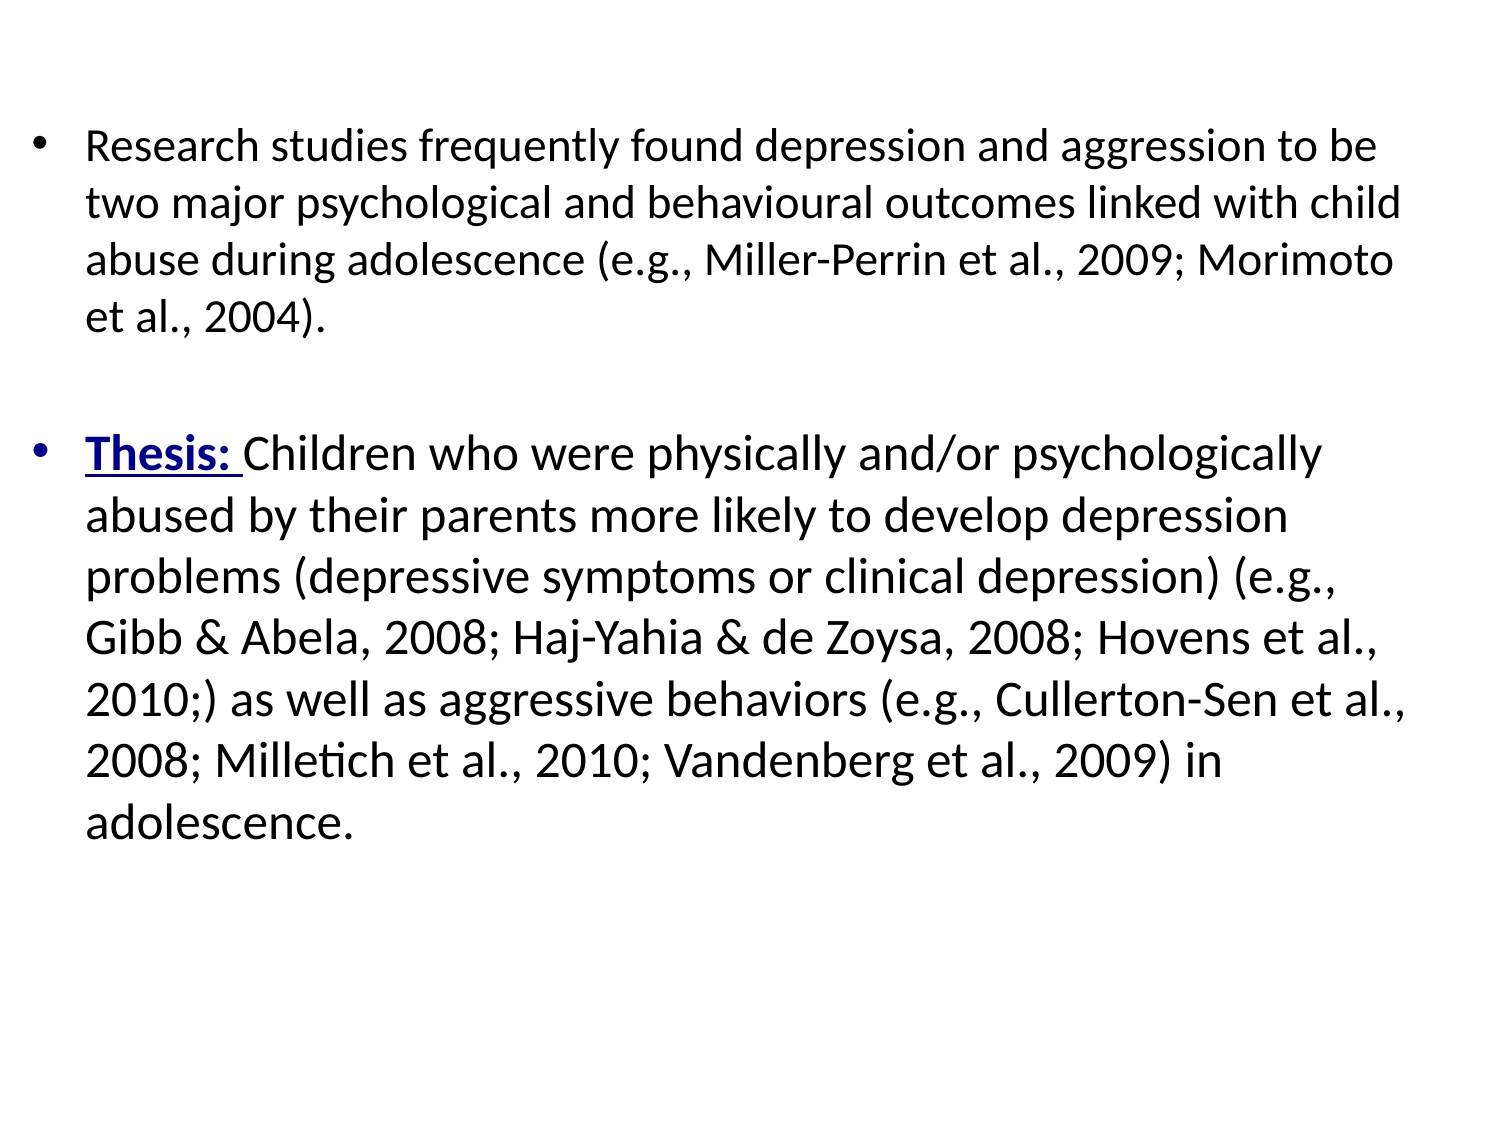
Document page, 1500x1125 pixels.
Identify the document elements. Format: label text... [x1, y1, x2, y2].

list Research studies frequently found depression and aggression to be two major psychological and behavioural outcomes linked with child abuse during adolescence (e.g., Miller-Perrin et al., 2009; Morimoto et al., 2004). Thesis: Children who were physically and/or psychologically abused by their parents more likely to develop depression problems (depressive symptoms or clinical depression) (e.g., Gibb & Abela, 2008; Haj-Yahia & de Zoysa, 2008; Hovens et al., 2010;) as well as aggressive behaviors (e.g., Cullerton-Sen et al., 2008; Milletich et al., 2010; Vandenberg et al., 2009) in adolescence. [16, 43, 1455, 1109]
